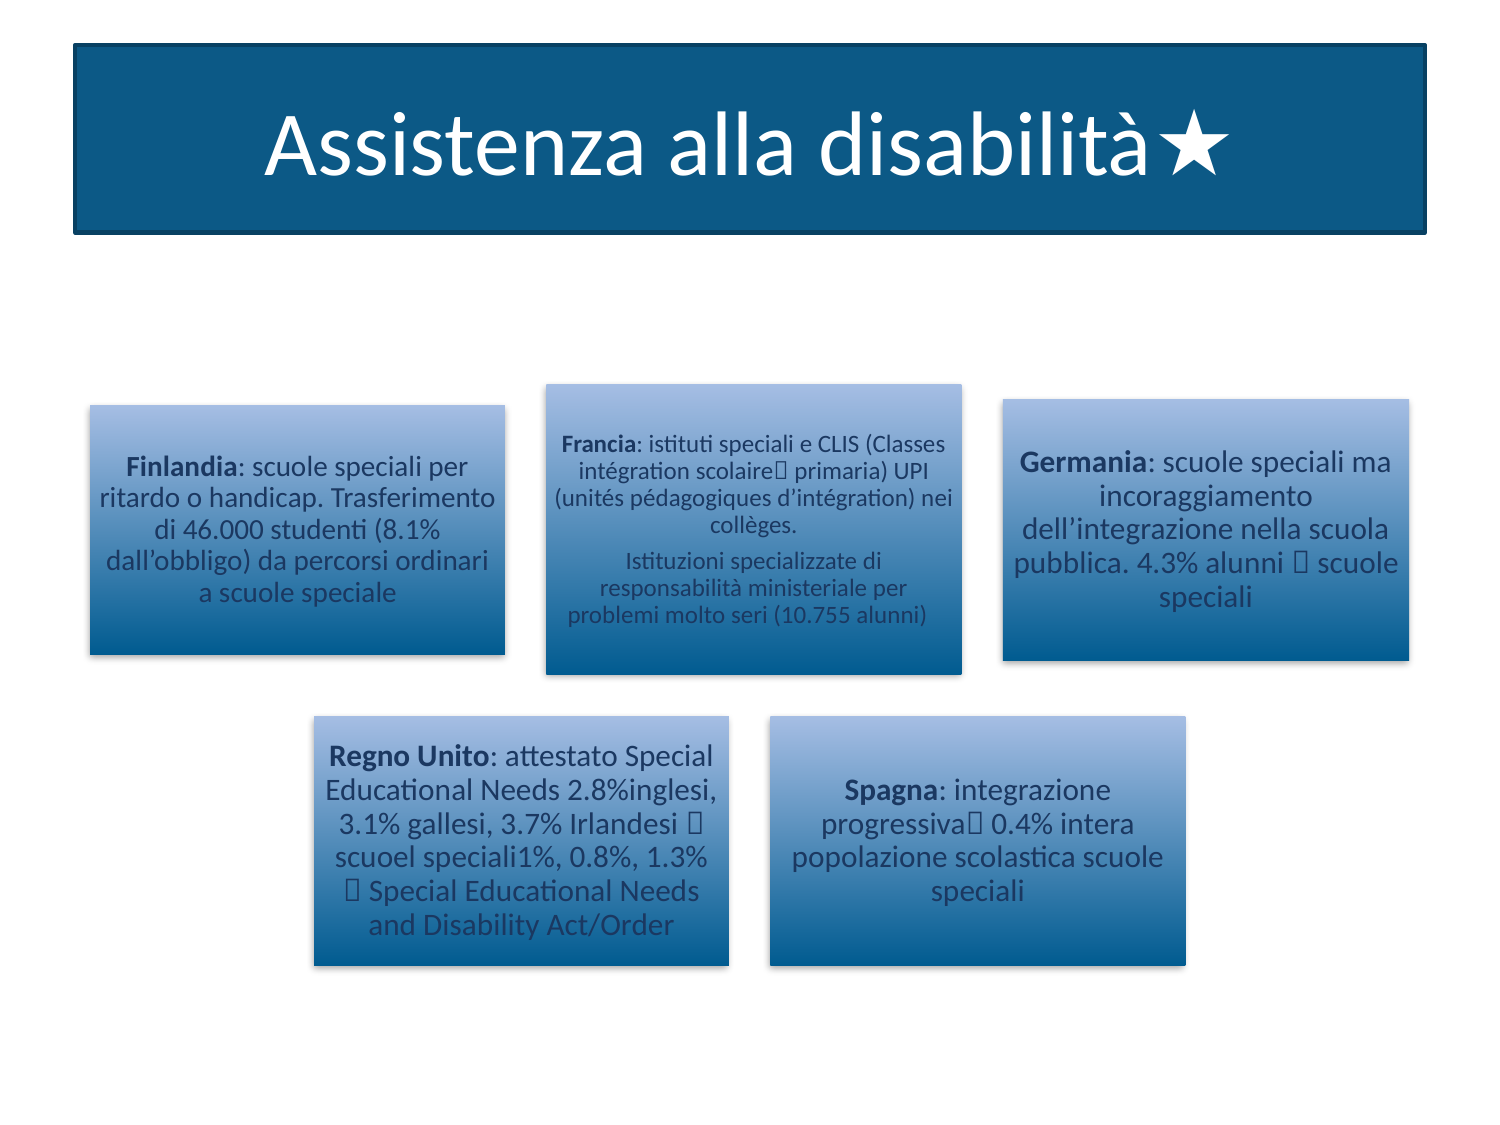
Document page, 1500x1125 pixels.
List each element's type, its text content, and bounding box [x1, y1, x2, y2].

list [89, 262, 1410, 1088]
title Assistenza alla disabilità★ [73, 43, 1427, 235]
